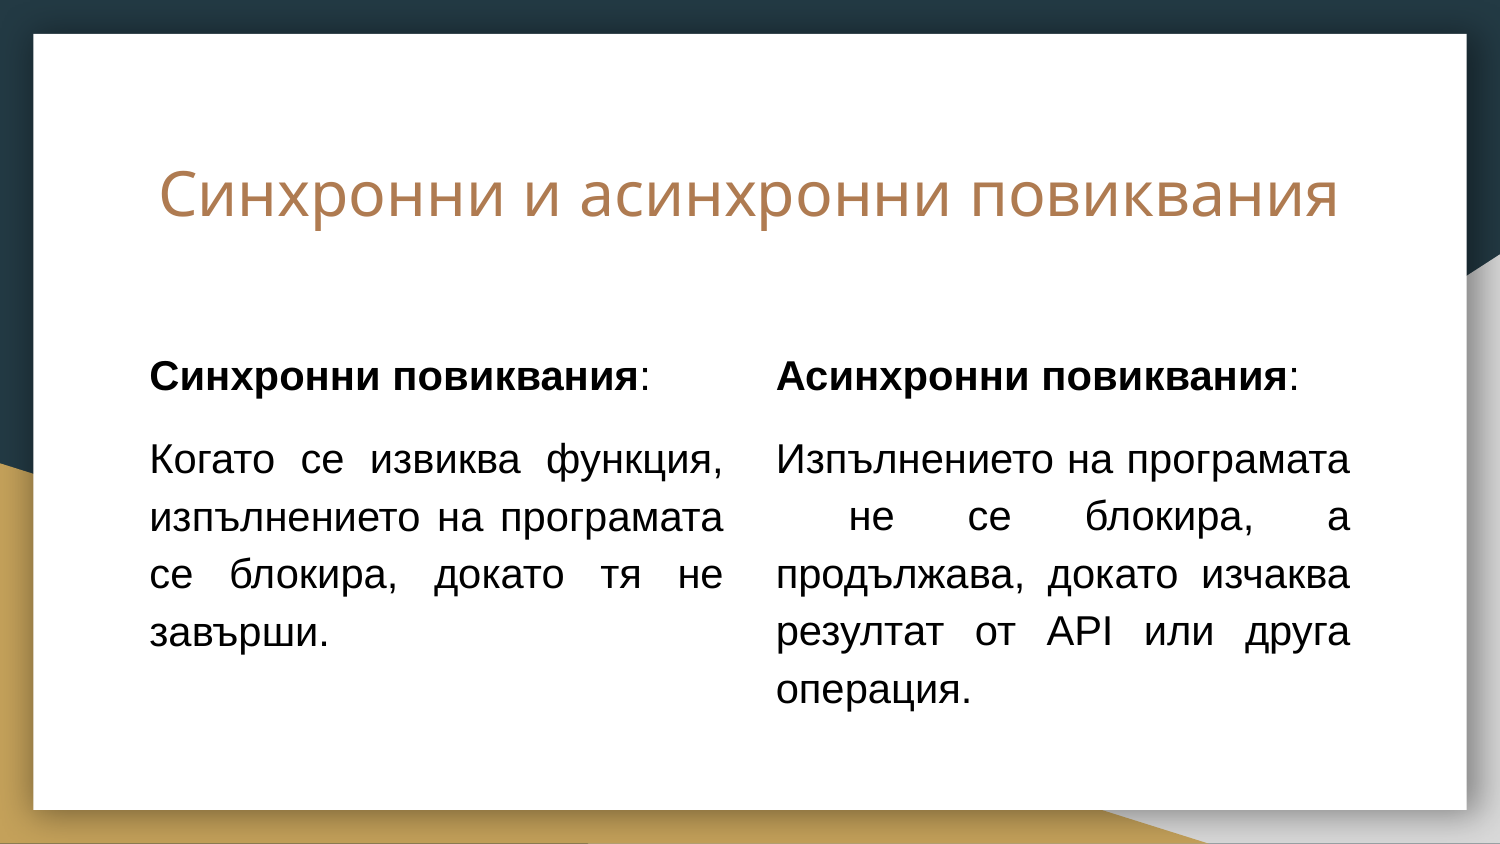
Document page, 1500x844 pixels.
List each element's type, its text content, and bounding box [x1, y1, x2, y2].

title Синхронни и асинхронни повиквания [134, 138, 1366, 296]
list Синхронни повиквания: Когато се извиква функция, изпълнението на програмата се блокира, докато тя не завърши. [134, 326, 739, 729]
list Асинхронни повиквания: Изпълнението на програмата не се блокира, а продължава, докато изчаква резултат от API или друга операция. [760, 326, 1366, 729]
